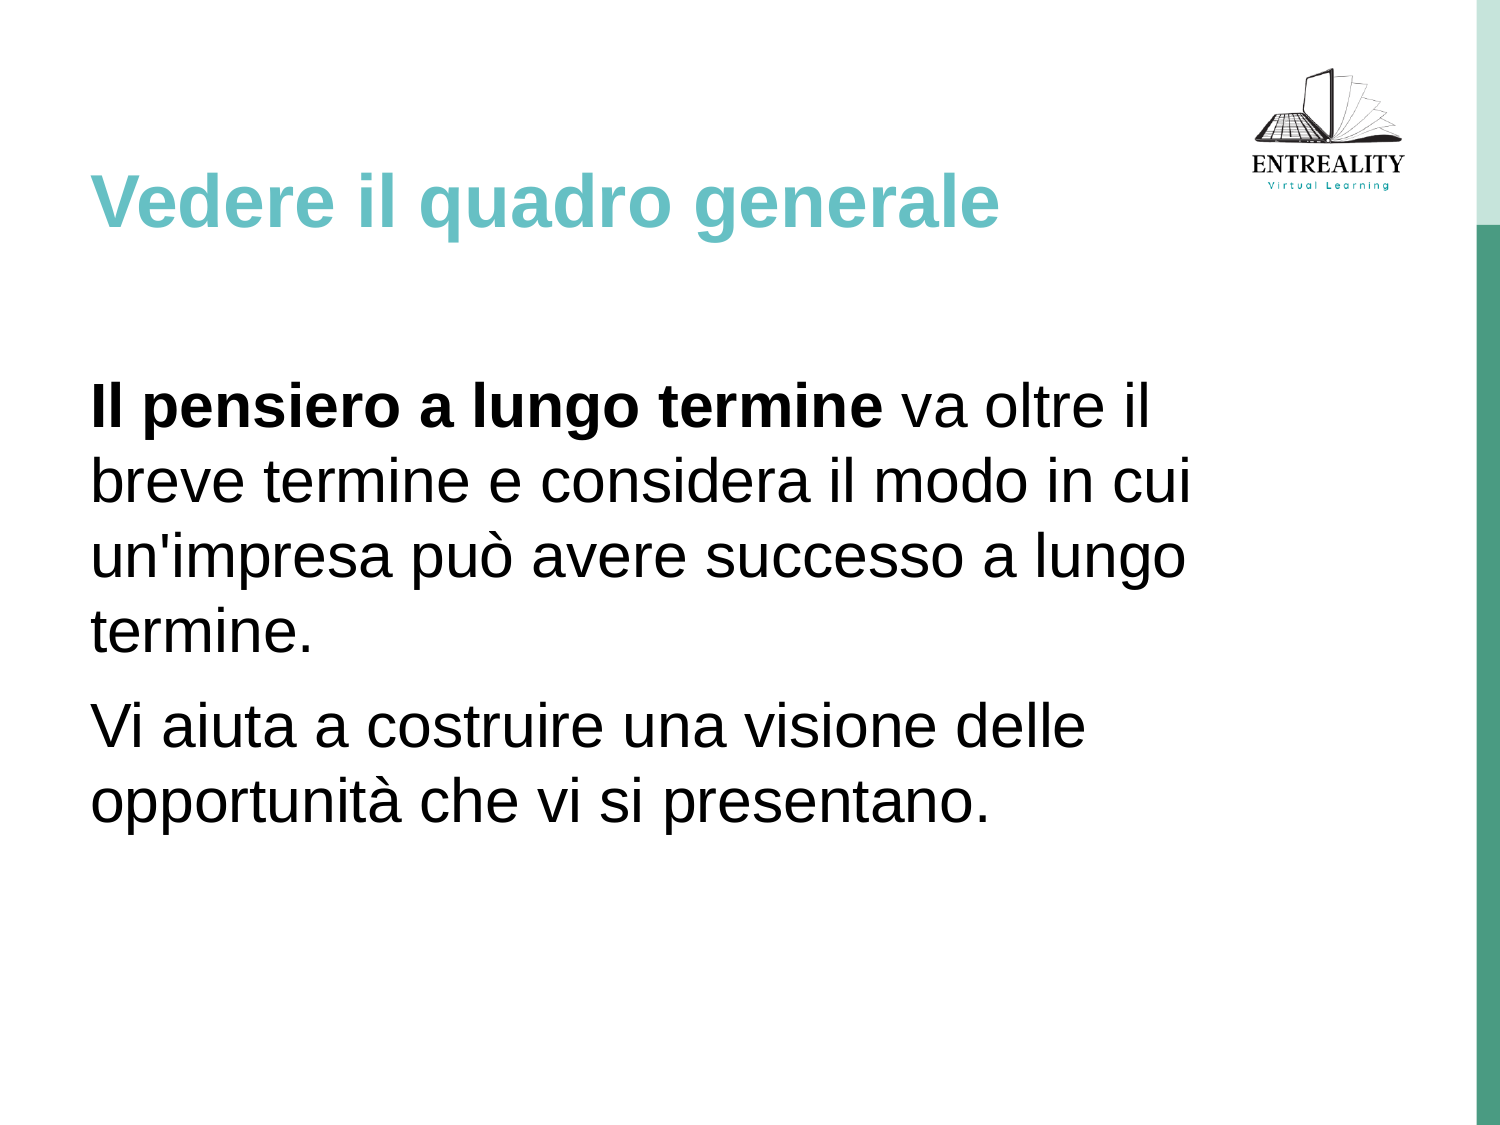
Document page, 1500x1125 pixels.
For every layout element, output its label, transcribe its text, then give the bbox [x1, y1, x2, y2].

picture [1198, 0, 1458, 259]
list Il pensiero a lungo termine va oltre il breve termine e considera il modo in cui un'impresa può avere successo a lungo termine. Vi aiuta a costruire una visione delle opportunità che vi si presentano. [75, 287, 1325, 1005]
title Vedere il quadro generale [75, 25, 1025, 250]
